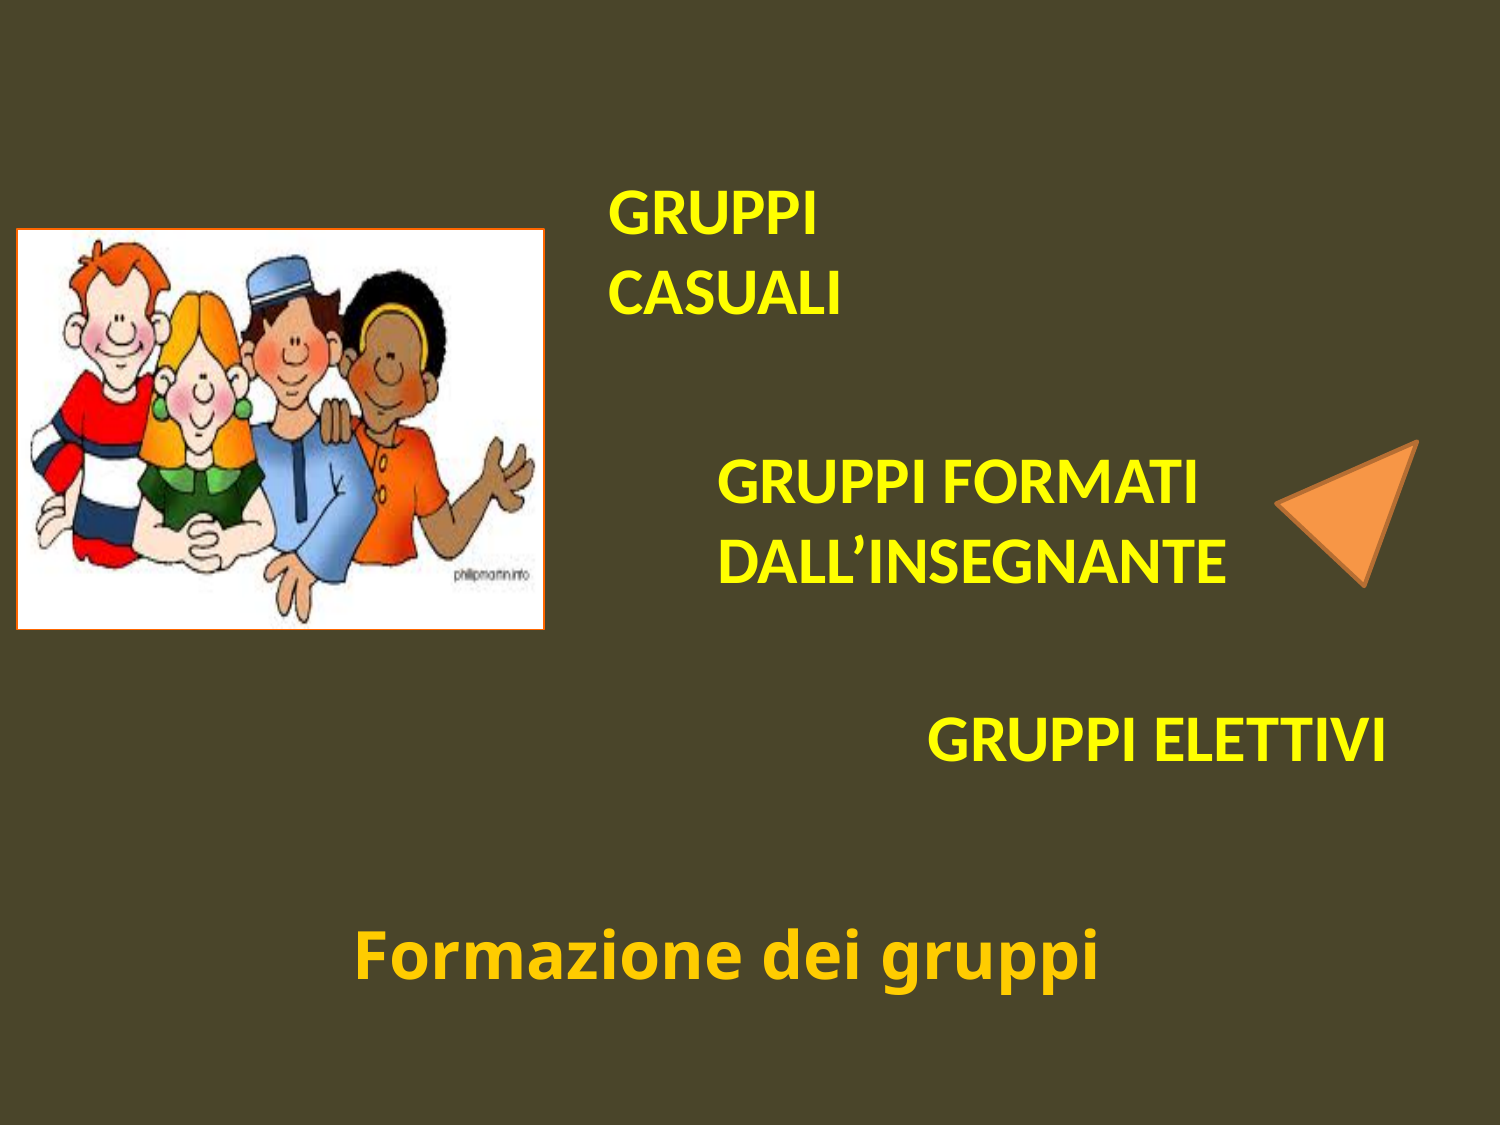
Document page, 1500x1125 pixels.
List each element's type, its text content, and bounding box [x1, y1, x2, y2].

text_box GRUPPI ELETTIVI [912, 686, 1404, 782]
text_box GRUPPI FORMATI DALL’INSEGNANTE [702, 429, 1453, 604]
picture [17, 229, 544, 629]
text_box GRUPPI CASUALI [593, 160, 1034, 336]
title Formazione dei gruppi [125, 905, 1330, 1001]
text_box [1274, 439, 1420, 589]
